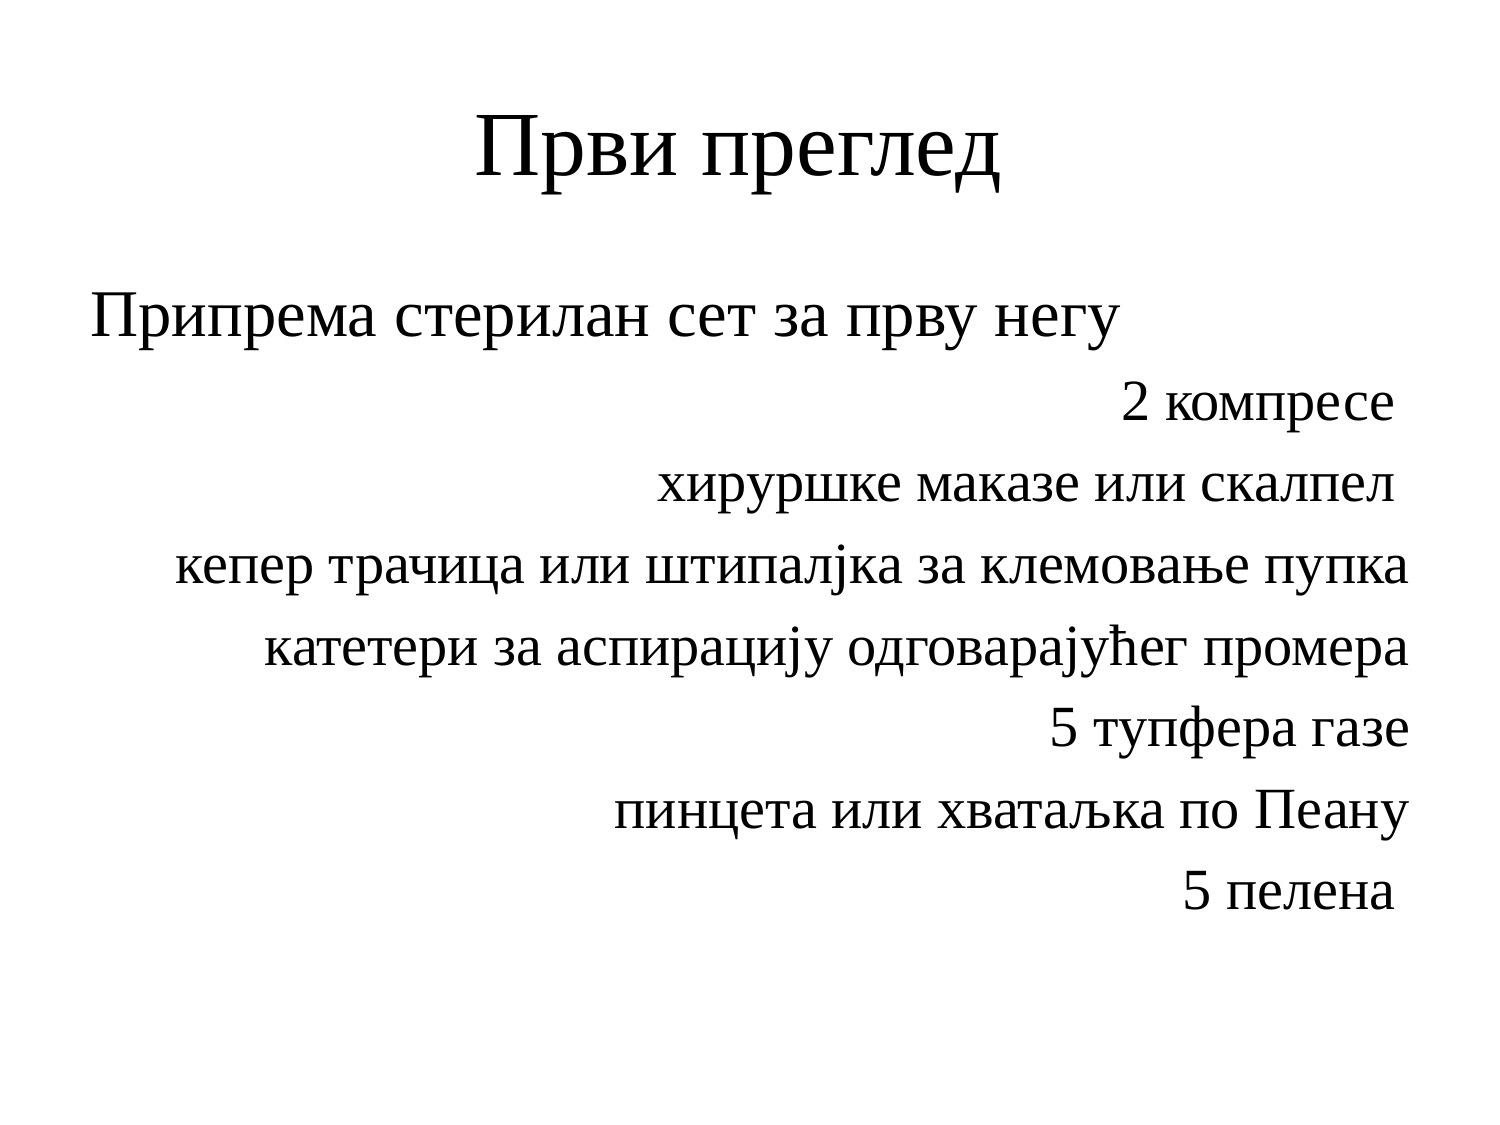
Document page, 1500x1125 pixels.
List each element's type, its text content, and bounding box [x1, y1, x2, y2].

title Први преглед [75, 45, 1425, 233]
list Припрема стерилан сет за прву негу 2 компресе хируршке маказе или скалпел кепер трачица или штипалјка за клемовање пупка катетери за аспирацију одговарајућег промера 5 тупфера газе пинцета или хватаљка по Пеану 5 пелена [75, 262, 1425, 1005]
